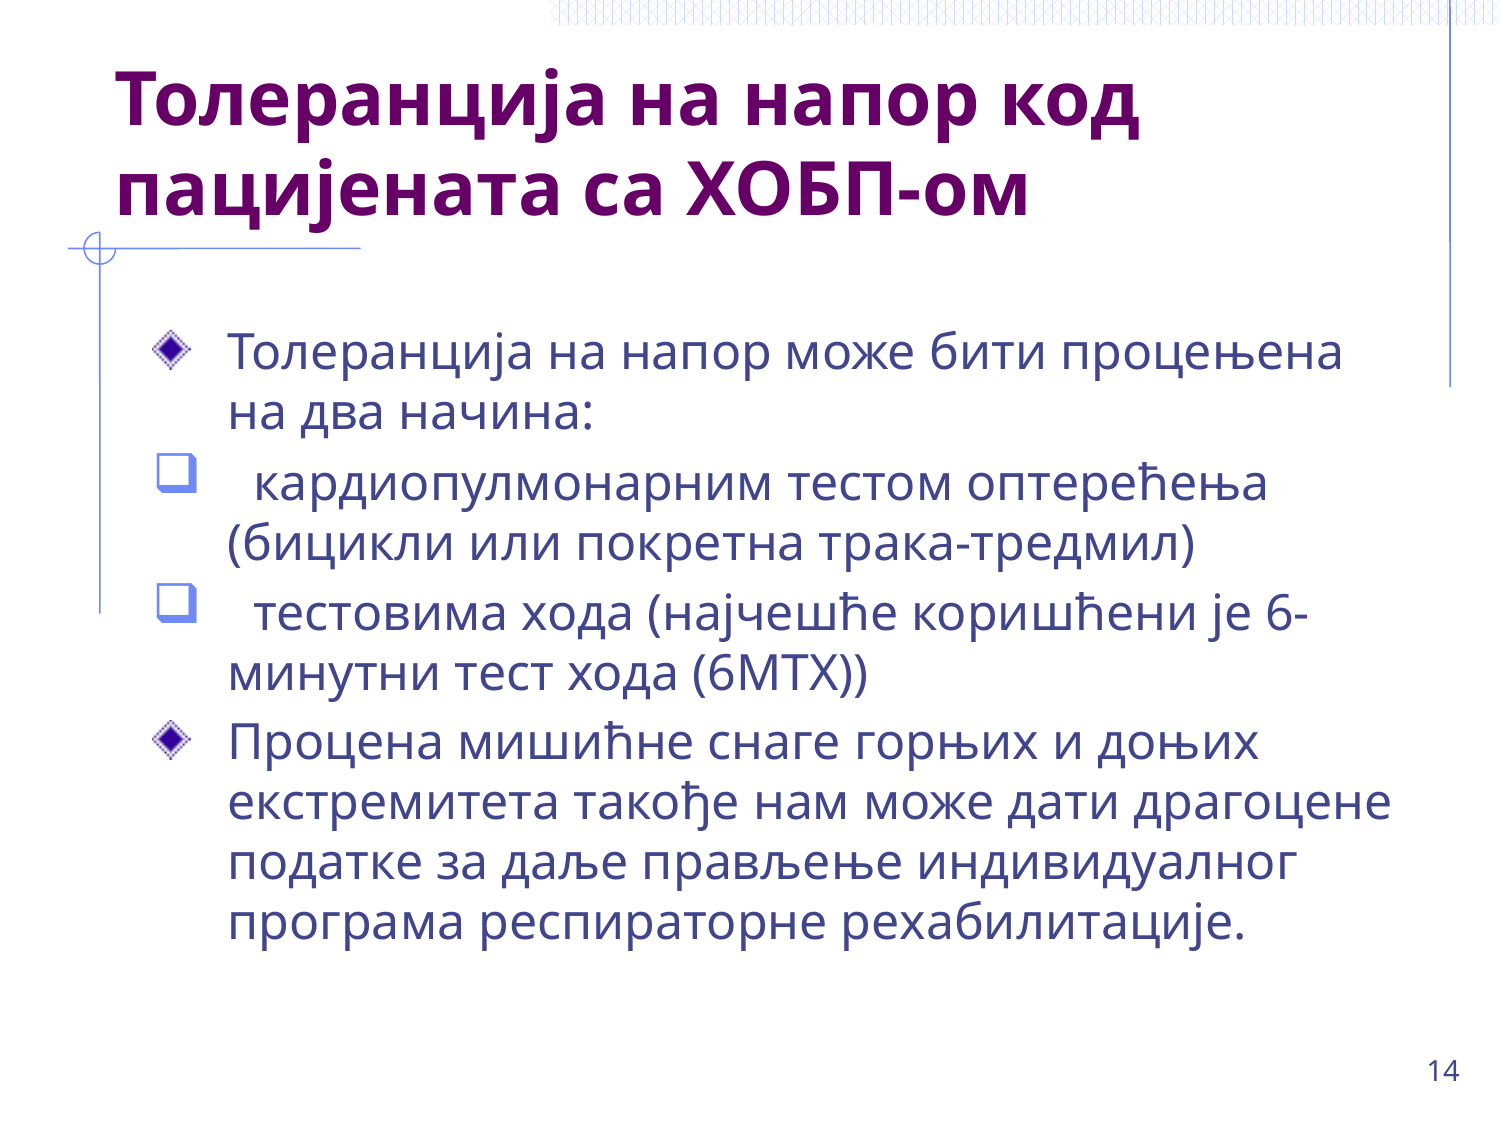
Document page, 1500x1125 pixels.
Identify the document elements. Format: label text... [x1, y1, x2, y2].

slide_number 14 [1162, 1025, 1475, 1100]
title Толеранција на напор код пацијената са ХОБП-ом [99, 49, 1376, 238]
list Толеранција на напор може бити процењена на два начина: кардиопулмонарним тестом оптерећења (бицикли или покретна трака-тредмил) тестовима хода (најчешће коришћени је 6-минутни тест хода (6МТХ)) Процена мишићне снаге горњих и доњих екстремитета такође нам може дати драгоцене податке за даље прављење индивидуалног програма респираторне рехабилитације. [137, 312, 1413, 988]
picture [152, 720, 191, 760]
picture [152, 330, 191, 370]
